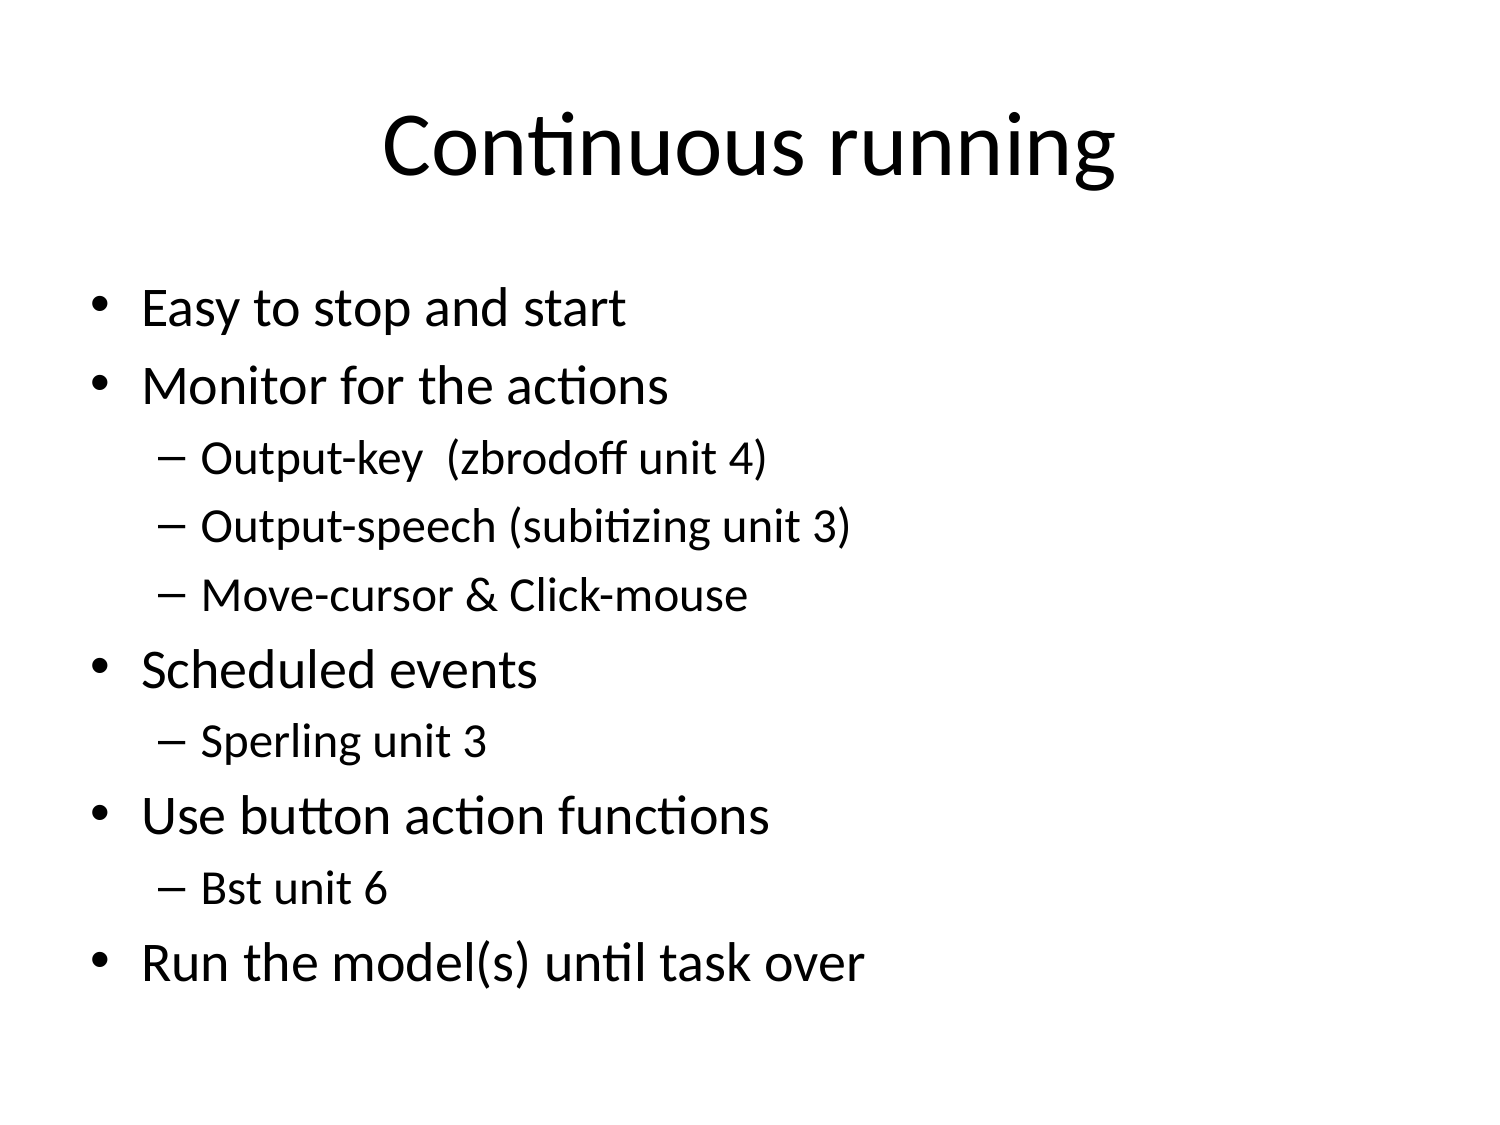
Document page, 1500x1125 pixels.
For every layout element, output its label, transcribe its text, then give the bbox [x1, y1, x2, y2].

title Continuous running [75, 45, 1425, 233]
list Easy to stop and start Monitor for the actions Output-key (zbrodoff unit 4) Output-speech (subitizing unit 3) Move-cursor & Click-mouse Scheduled events Sperling unit 3 Use button action functions Bst unit 6 Run the model(s) until task over [75, 262, 1425, 1005]
